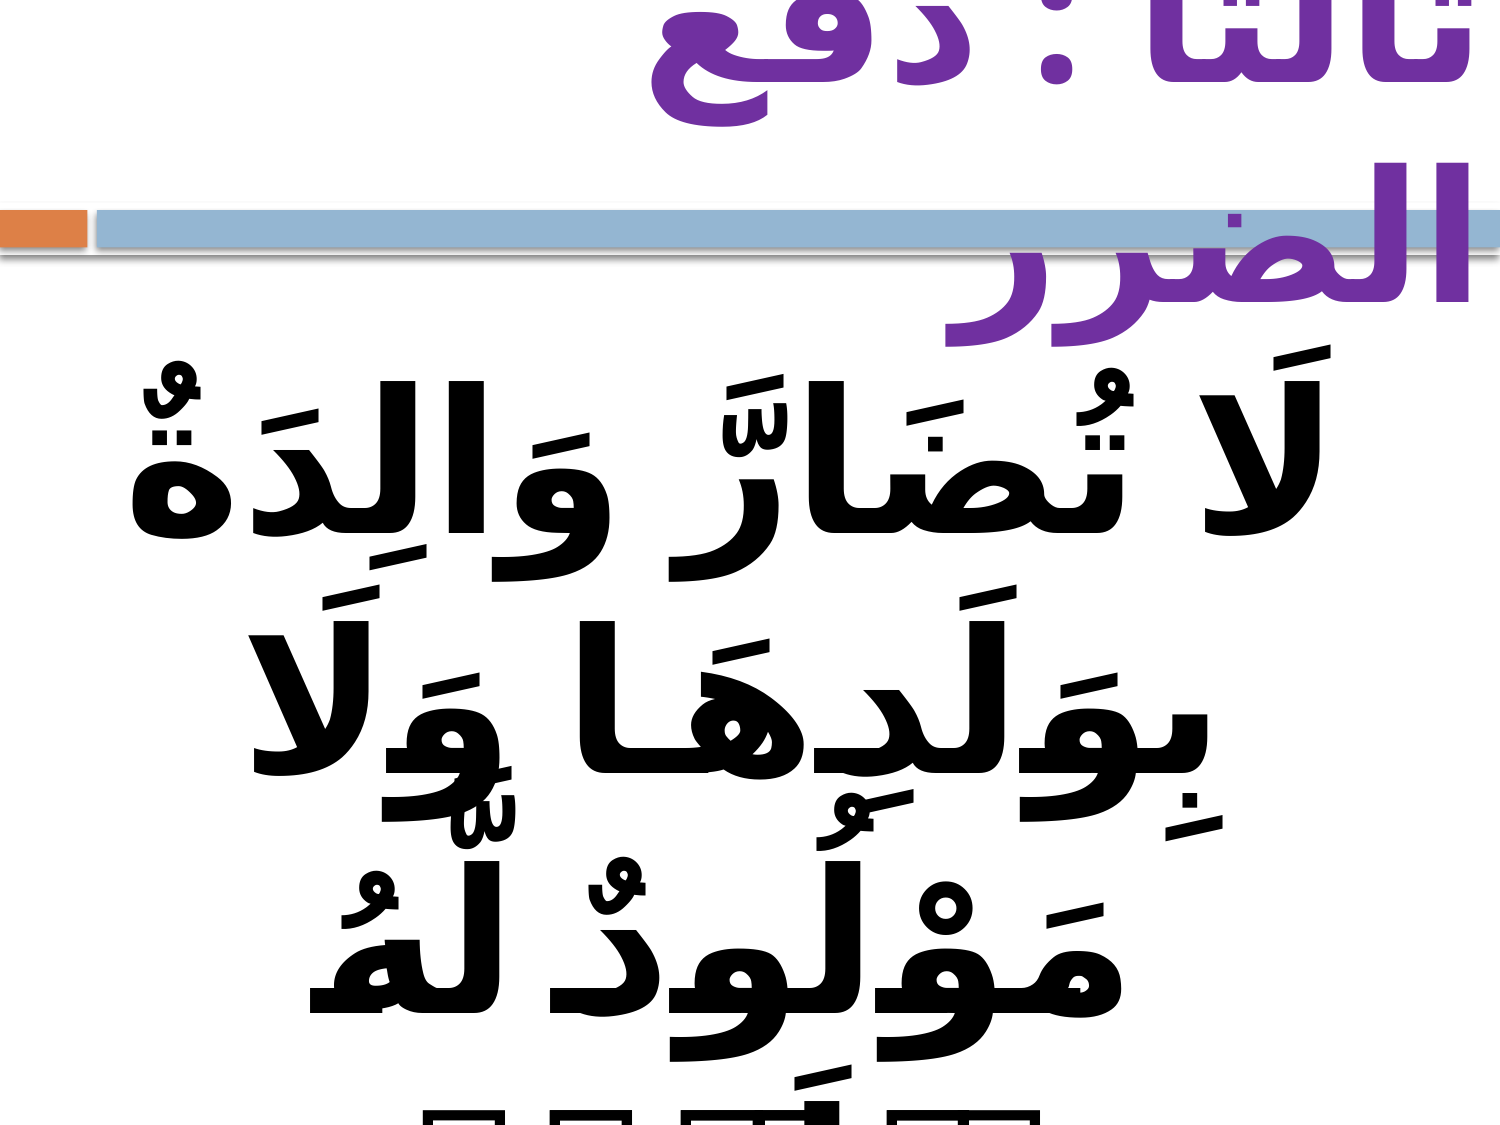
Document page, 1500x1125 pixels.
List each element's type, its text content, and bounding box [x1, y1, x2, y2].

title ثالثاً : دفع الضرر [100, 37, 1500, 200]
list لَا تُضَارَّ وَالِدَةٌ بِوَلَدِهَا وَلَا مَوْلُودٌ لَّهُ بِوَلَدِهِ ۚ [76, 326, 1500, 1071]
